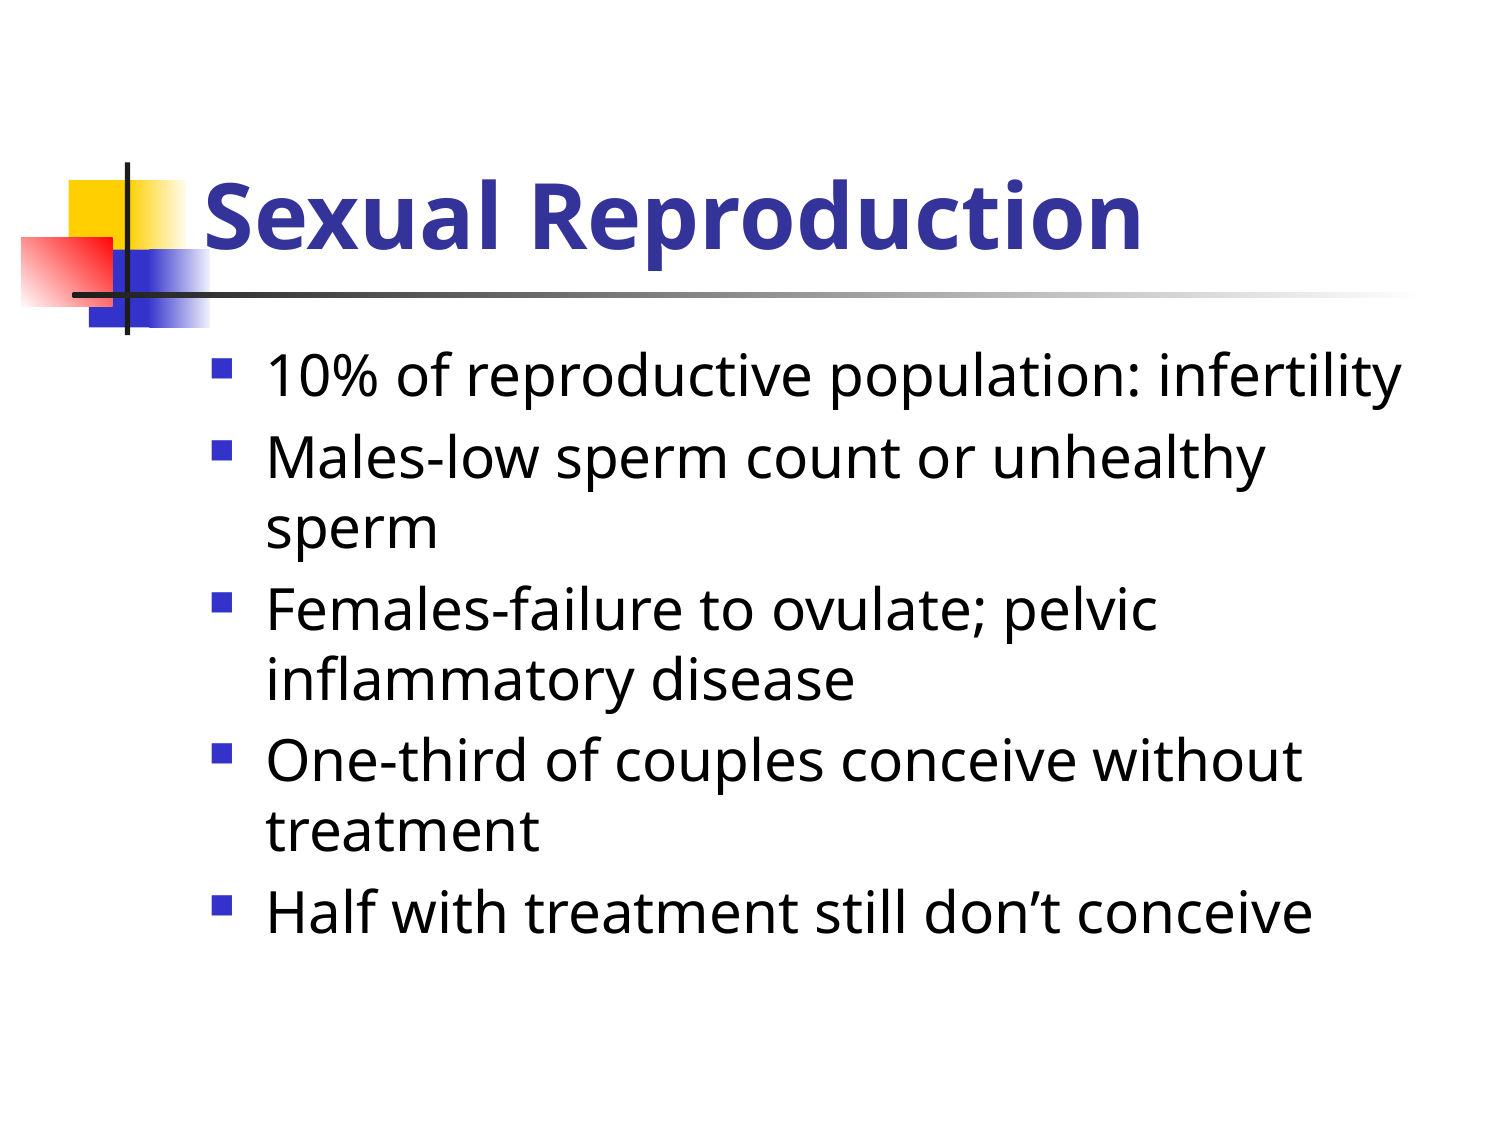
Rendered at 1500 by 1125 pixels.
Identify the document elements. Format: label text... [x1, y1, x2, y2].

list 10% of reproductive population: infertility Males-low sperm count or unhealthy sperm Females-failure to ovulate; pelvic inflammatory disease One-third of couples conceive without treatment Half with treatment still don’t conceive [193, 331, 1469, 1006]
title Sexual Reproduction [188, 35, 1468, 275]
